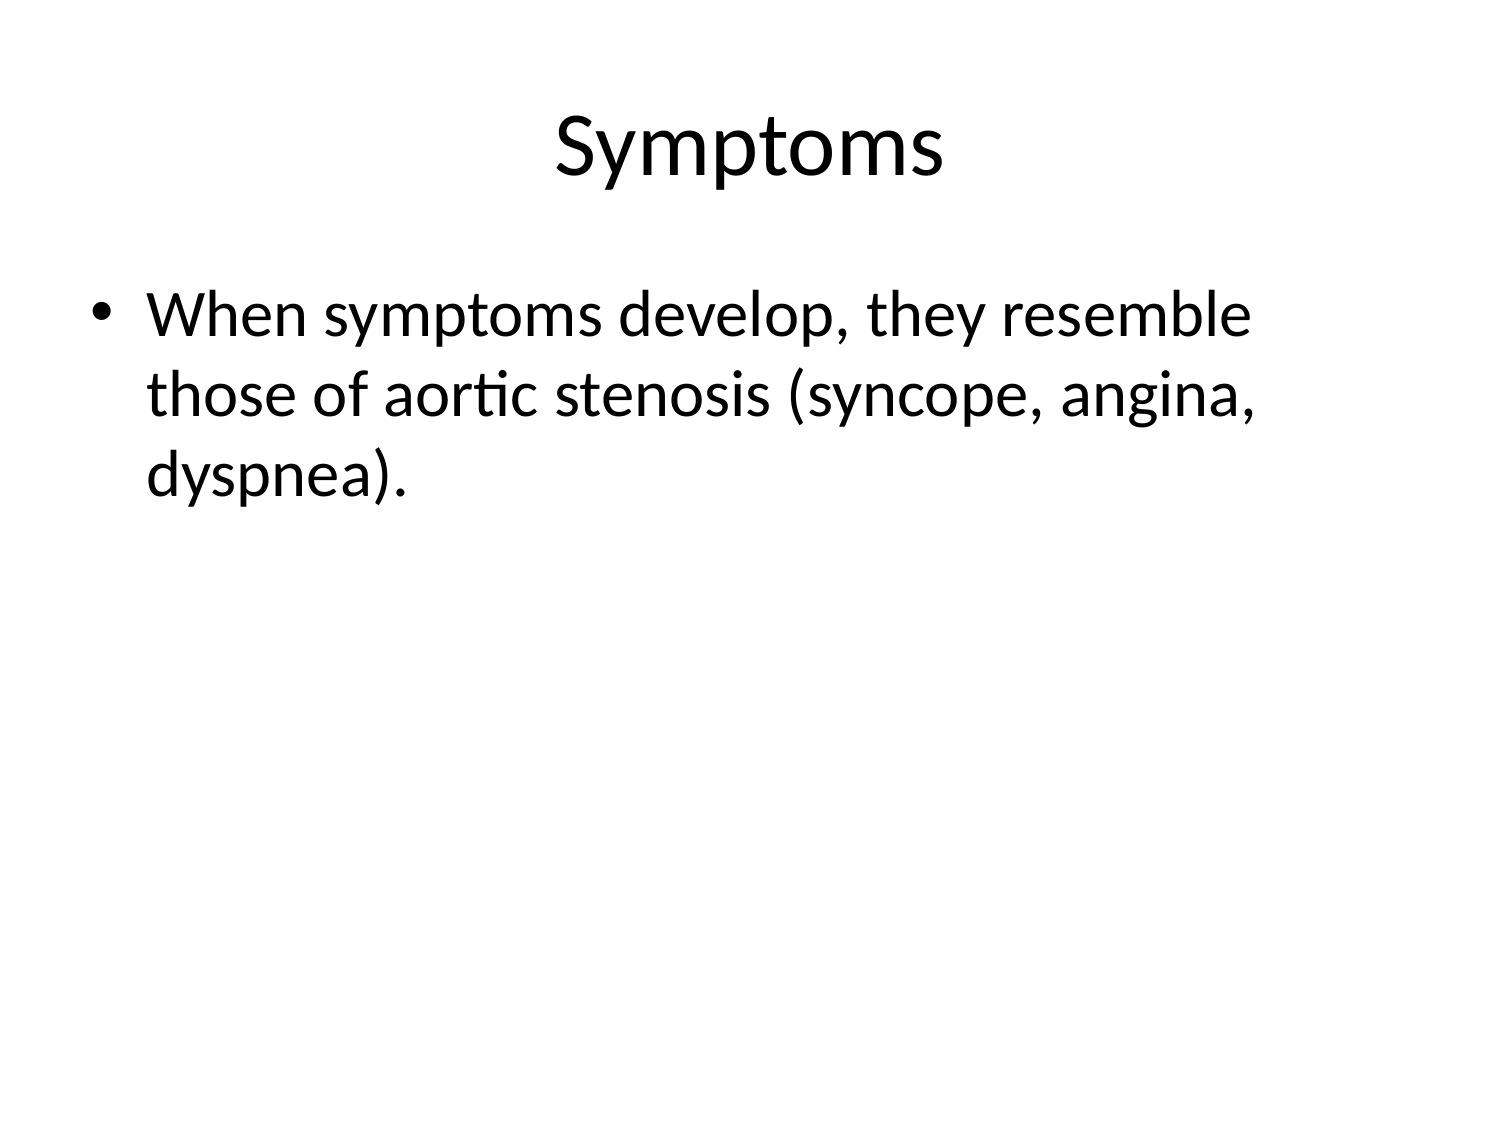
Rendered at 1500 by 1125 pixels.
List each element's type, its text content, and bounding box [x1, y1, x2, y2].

list When symptoms develop, they resemble those of aortic stenosis (syncope, angina, dyspnea). [75, 262, 1425, 1005]
title Symptoms [75, 45, 1425, 233]
